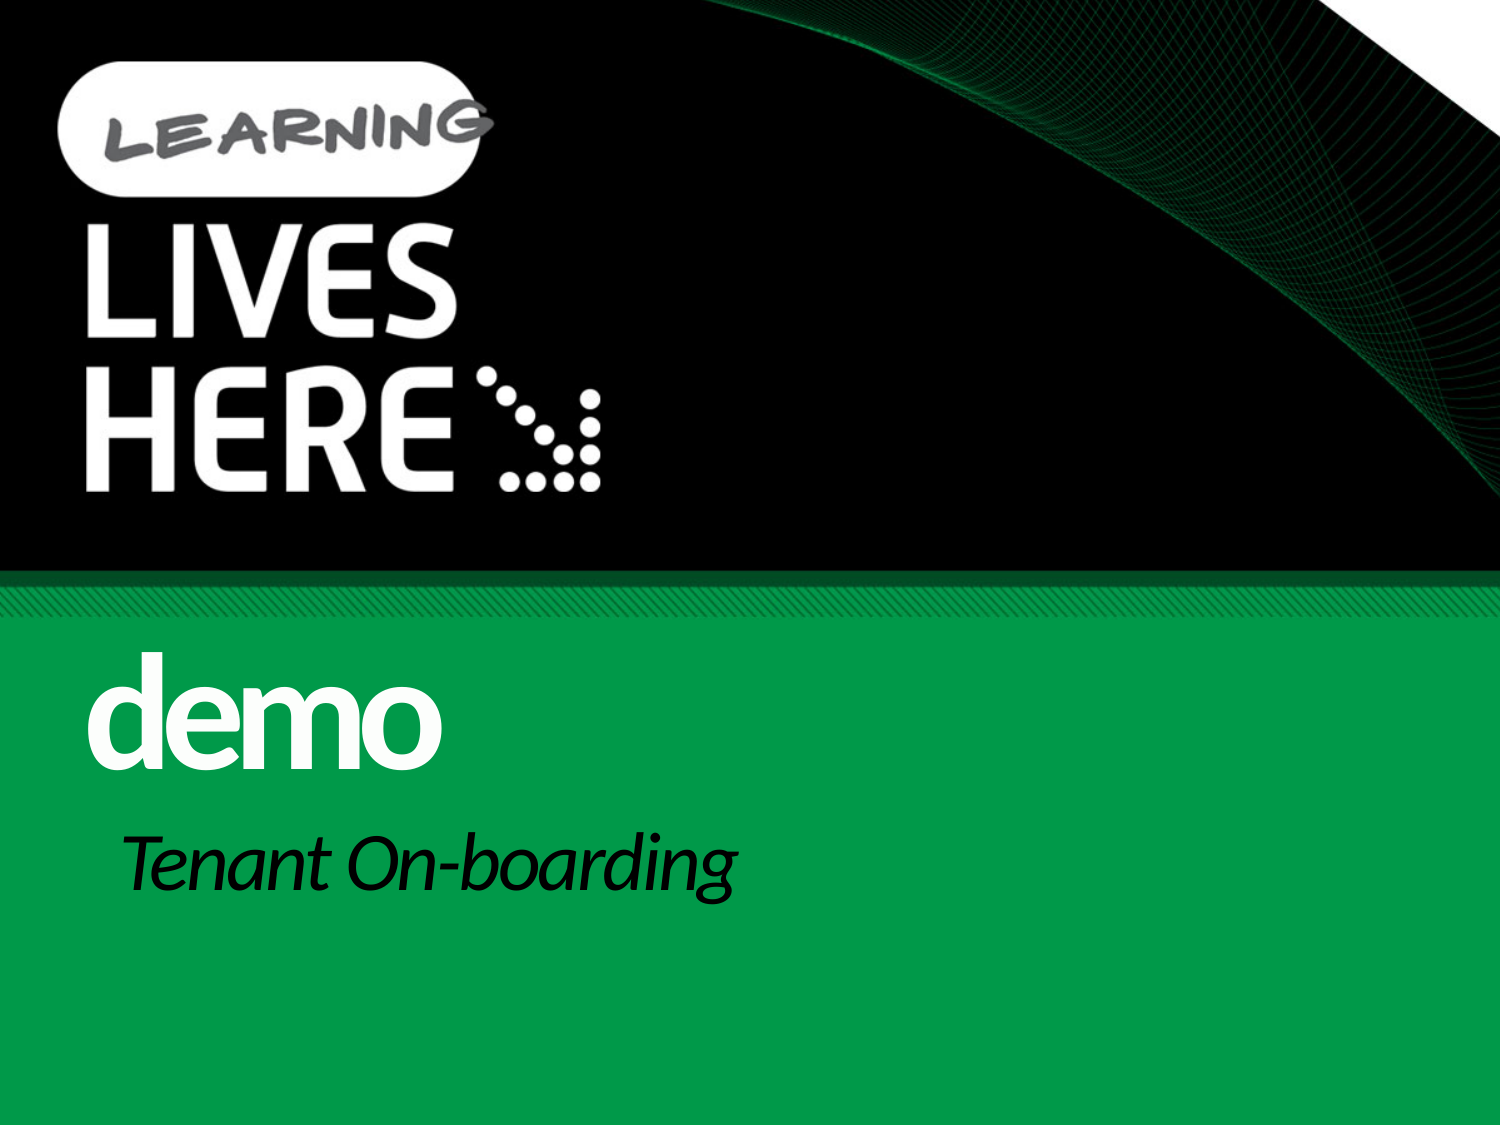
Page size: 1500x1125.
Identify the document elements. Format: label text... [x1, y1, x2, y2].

picture [0, 0, 1500, 1125]
list demo [83, 625, 1344, 800]
title Tenant On-boarding [119, 818, 1375, 943]
